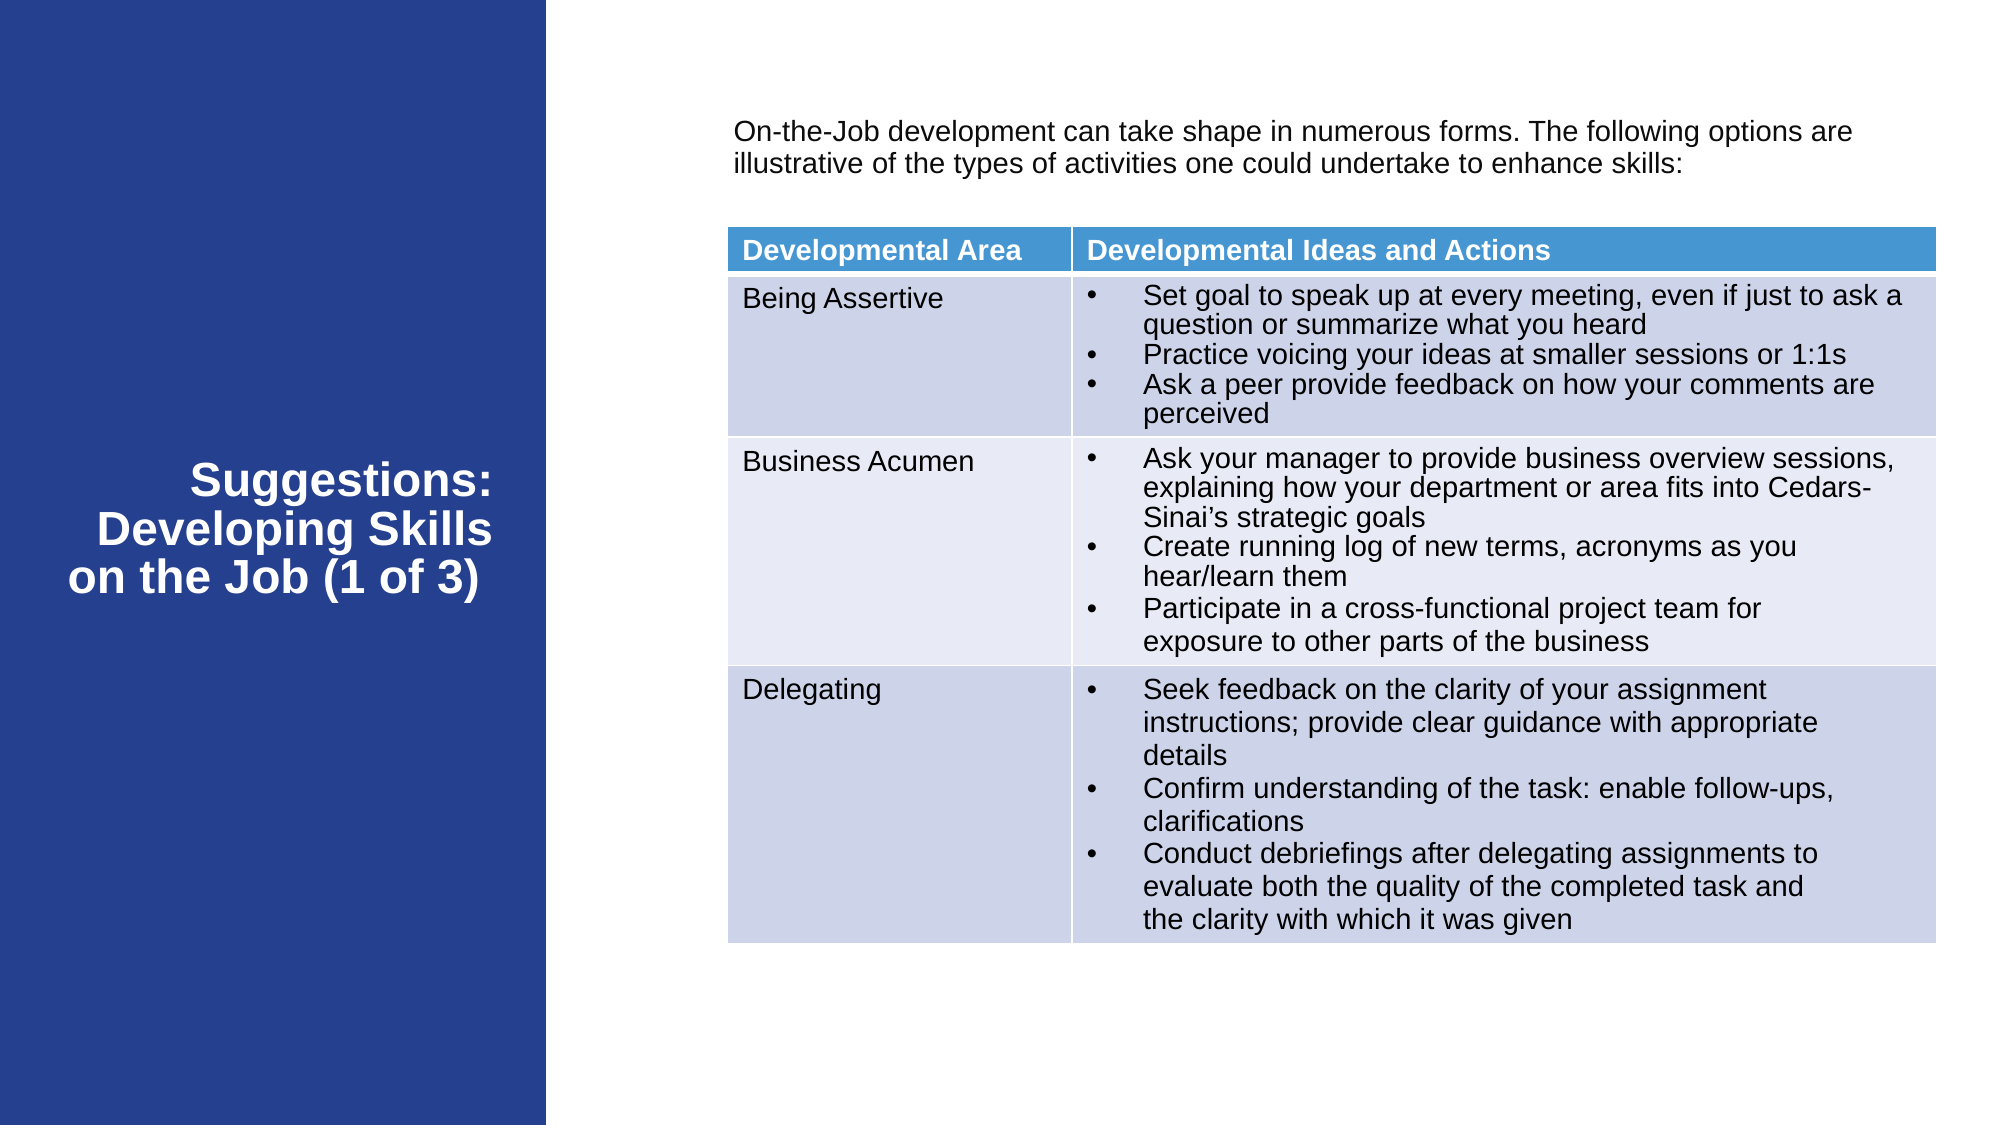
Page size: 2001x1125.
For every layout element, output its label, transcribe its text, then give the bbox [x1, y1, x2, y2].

list On-the-Job development can take shape in numerous forms. The following options are illustrative of the types of activities one could undertake to enhance skills: [701, 107, 1963, 1009]
title Suggestions: Developing Skills on the Job (1 of 3) [37, 448, 509, 667]
